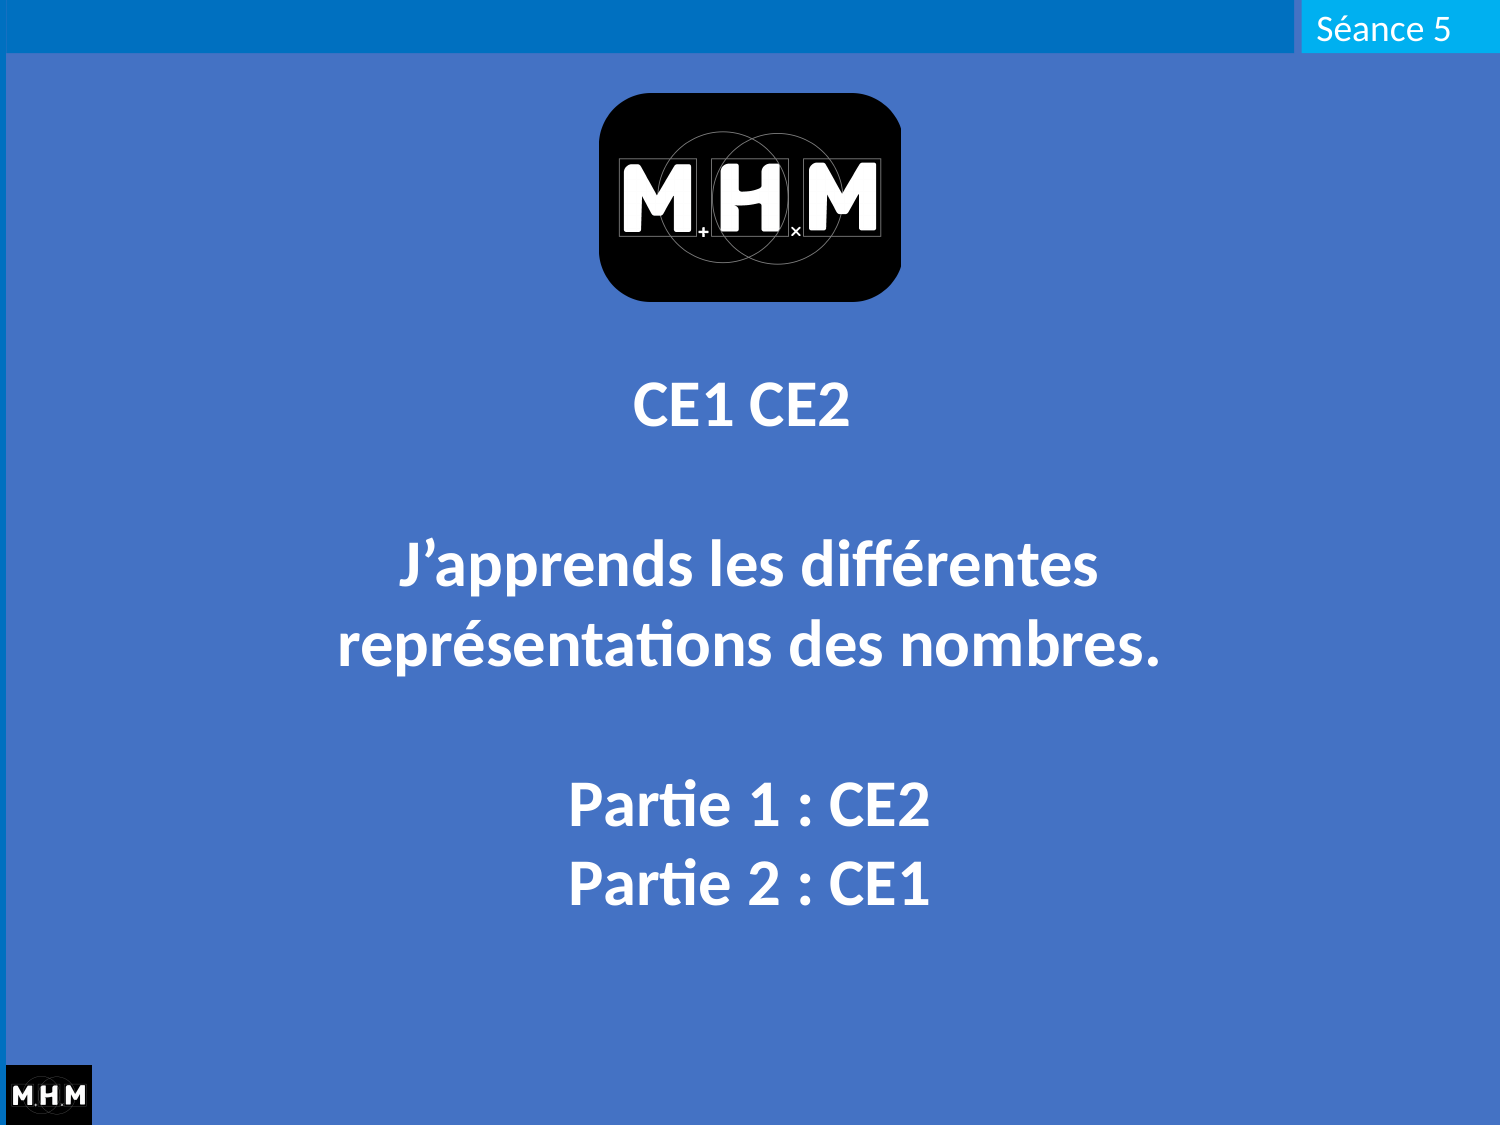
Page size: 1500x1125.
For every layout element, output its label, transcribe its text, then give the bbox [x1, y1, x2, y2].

picture [6, 1065, 92, 1125]
picture [599, 93, 901, 302]
text_box CE1 CE2 J’apprends les différentes représentations des nombres. Partie 1 : CE2 Partie 2 : CE1 [174, 352, 1326, 927]
